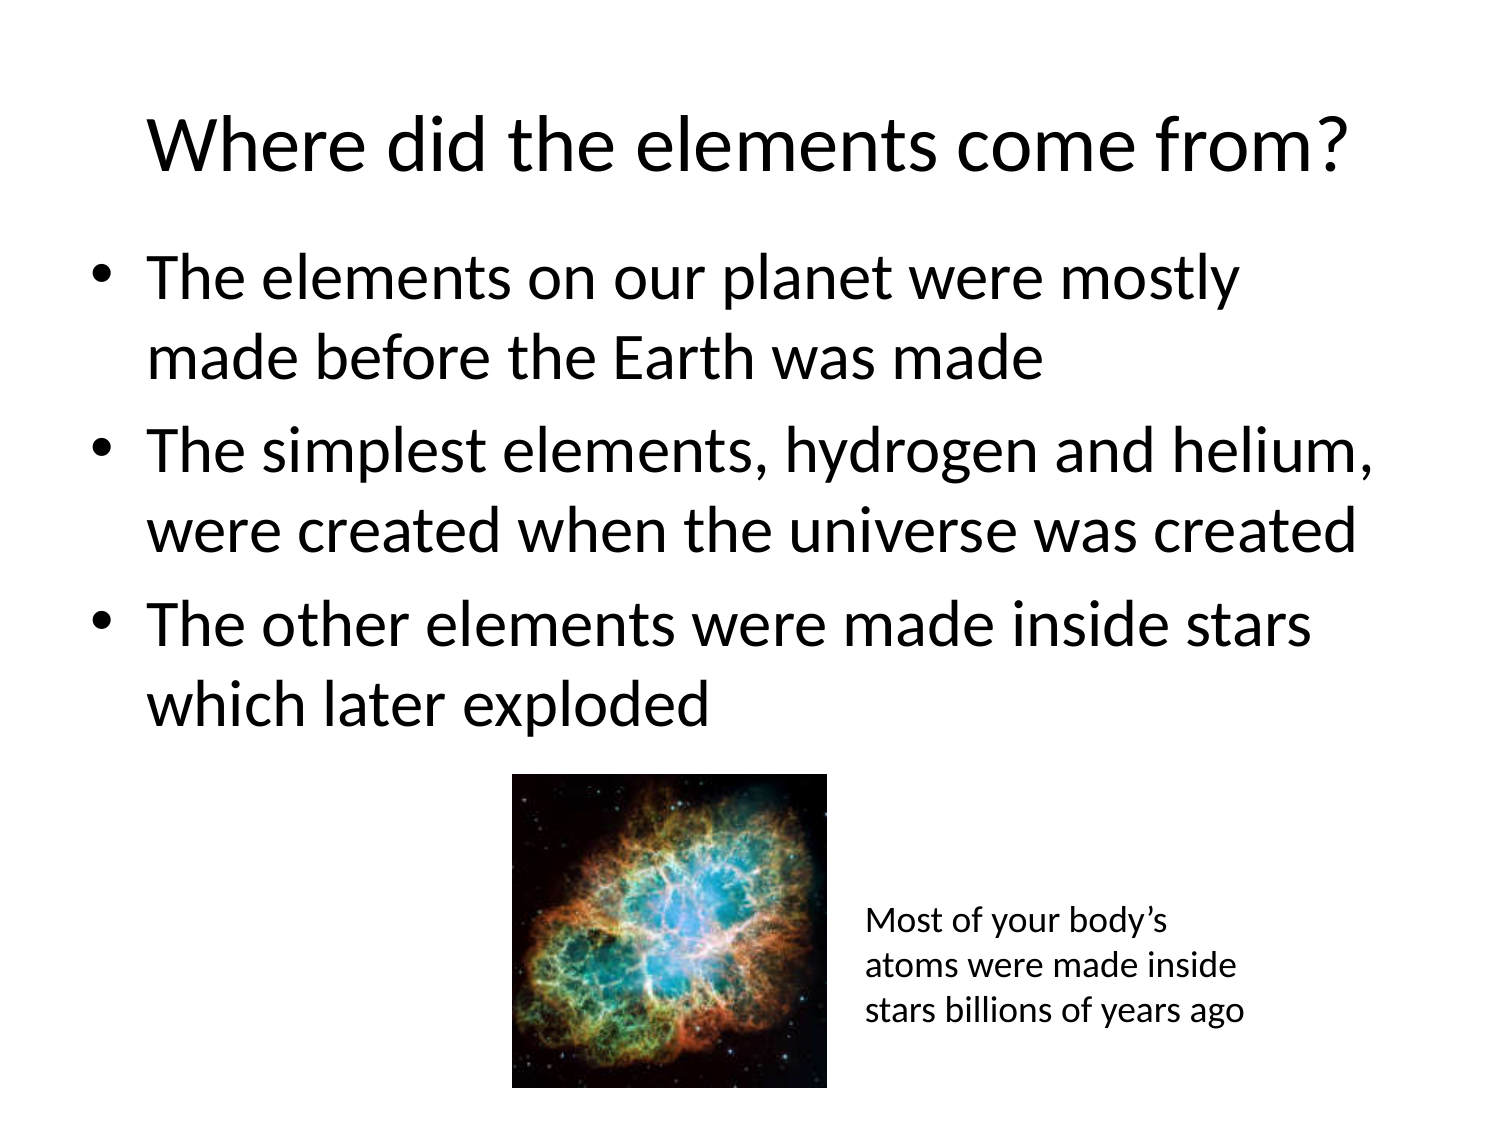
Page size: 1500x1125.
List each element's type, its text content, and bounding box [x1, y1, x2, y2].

title Where did the elements come from? [75, 45, 1425, 224]
list The elements on our planet were mostly made before the Earth was made The simplest elements, hydrogen and helium, were created when the universe was created The other elements were made inside stars which later exploded [75, 224, 1425, 968]
text_box Most of your body’s atoms were made inside stars billions of years ago [849, 887, 1275, 1038]
picture [512, 774, 827, 1088]
